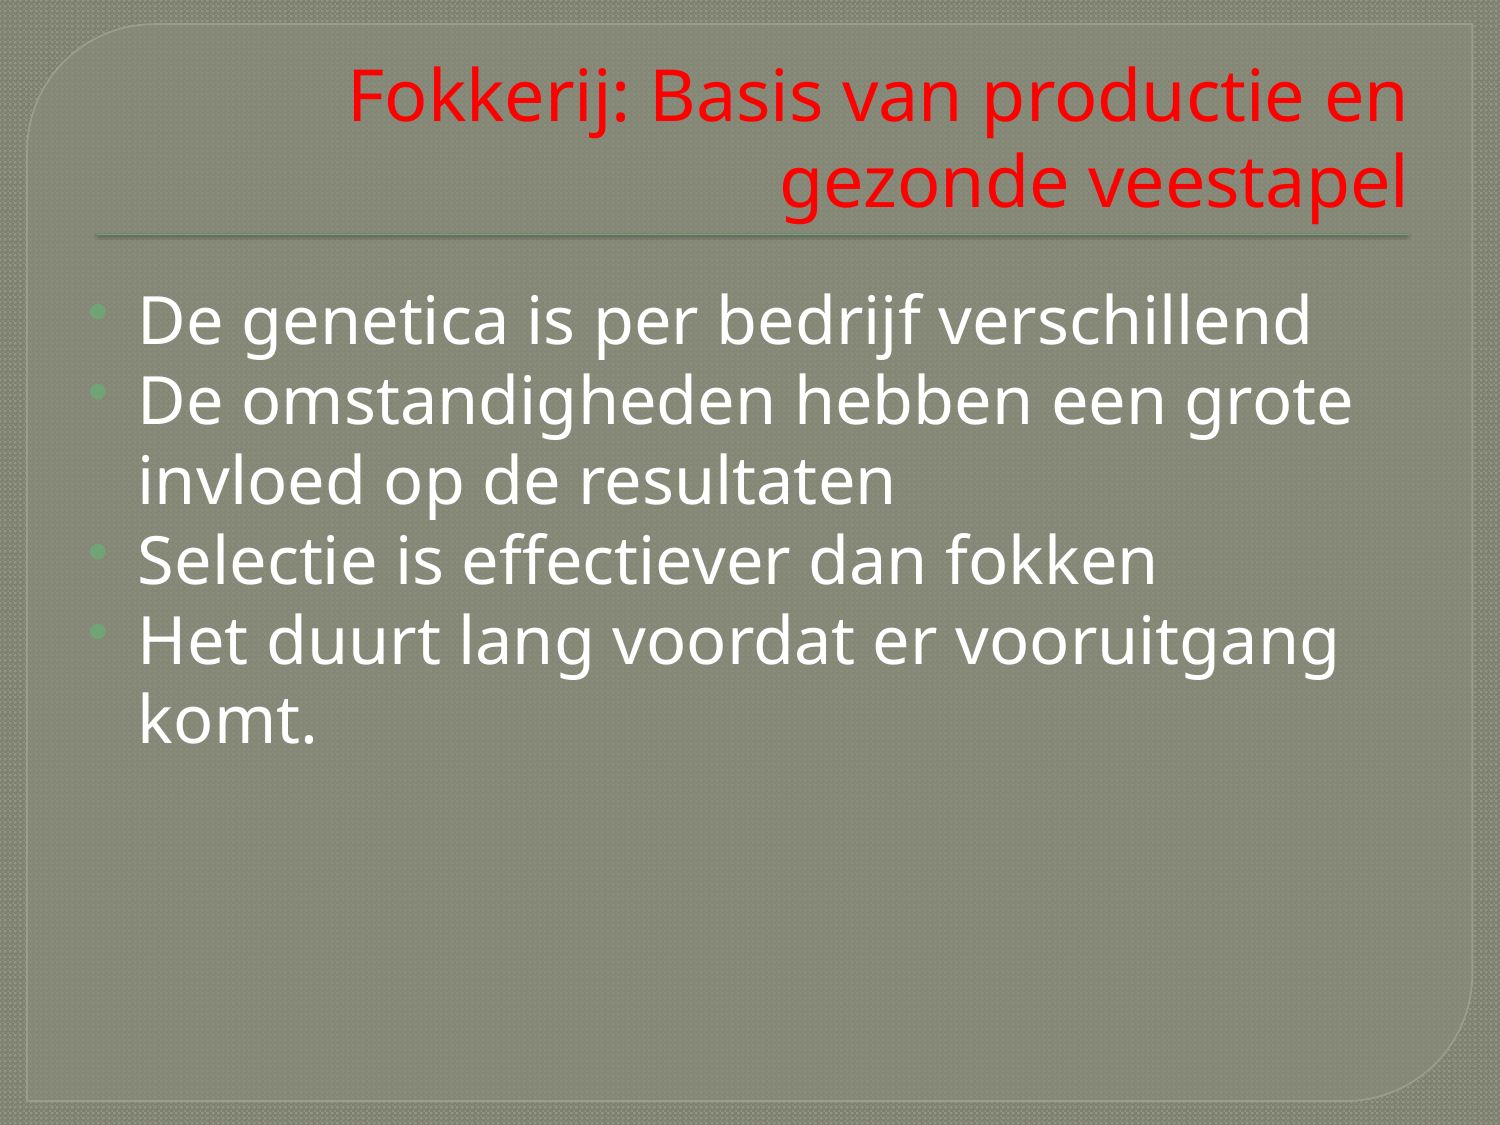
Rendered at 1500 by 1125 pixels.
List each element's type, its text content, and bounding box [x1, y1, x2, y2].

title Fokkerij: Basis van productie en gezonde veestapel [75, 41, 1425, 230]
list De genetica is per bedrijf verschillend De omstandigheden hebben een grote invloed op de resultaten Selectie is effectiever dan fokken Het duurt lang voordat er vooruitgang komt. [74, 269, 1426, 1013]
